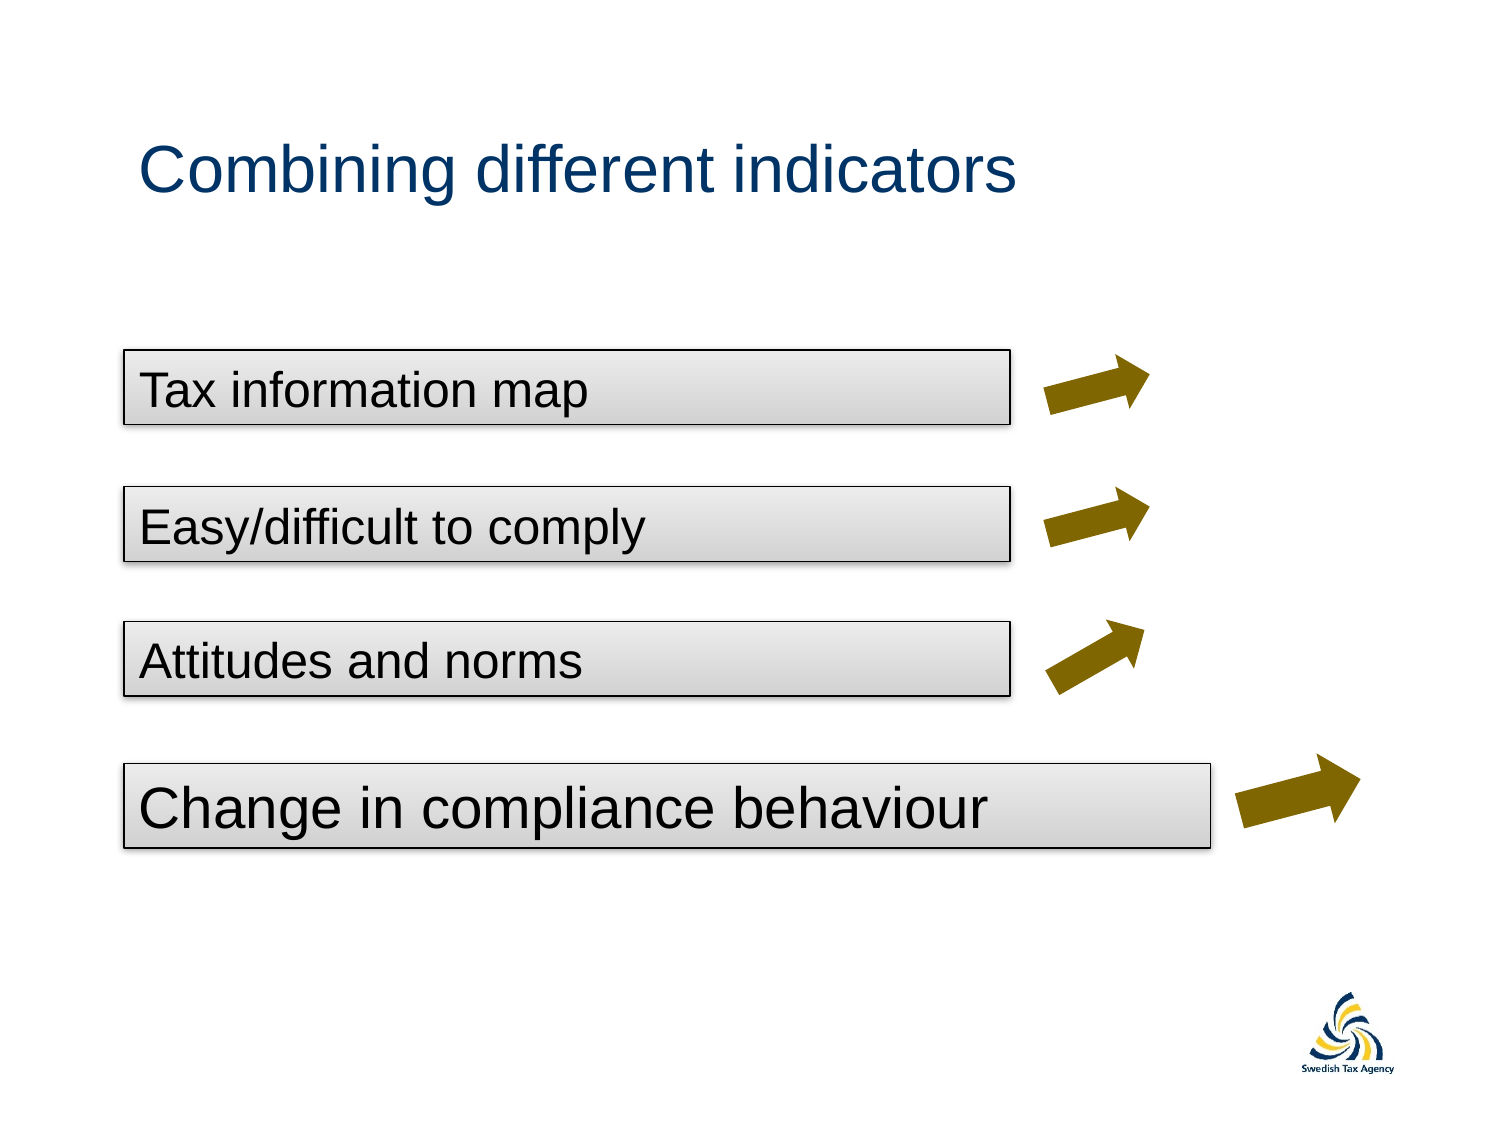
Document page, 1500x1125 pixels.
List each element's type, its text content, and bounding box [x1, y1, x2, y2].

title Combining different indicators [124, 118, 1376, 237]
text_box Attitudes and norms [123, 621, 1011, 697]
text_box [1232, 751, 1363, 831]
text_box [1041, 484, 1152, 550]
text_box [1043, 617, 1147, 698]
text_box Easy/difficult to comply [123, 486, 1011, 562]
picture [1302, 992, 1394, 1074]
text_box Change in compliance behaviour [123, 763, 1211, 849]
text_box [1041, 352, 1152, 418]
text_box Tax information map [123, 349, 1011, 425]
